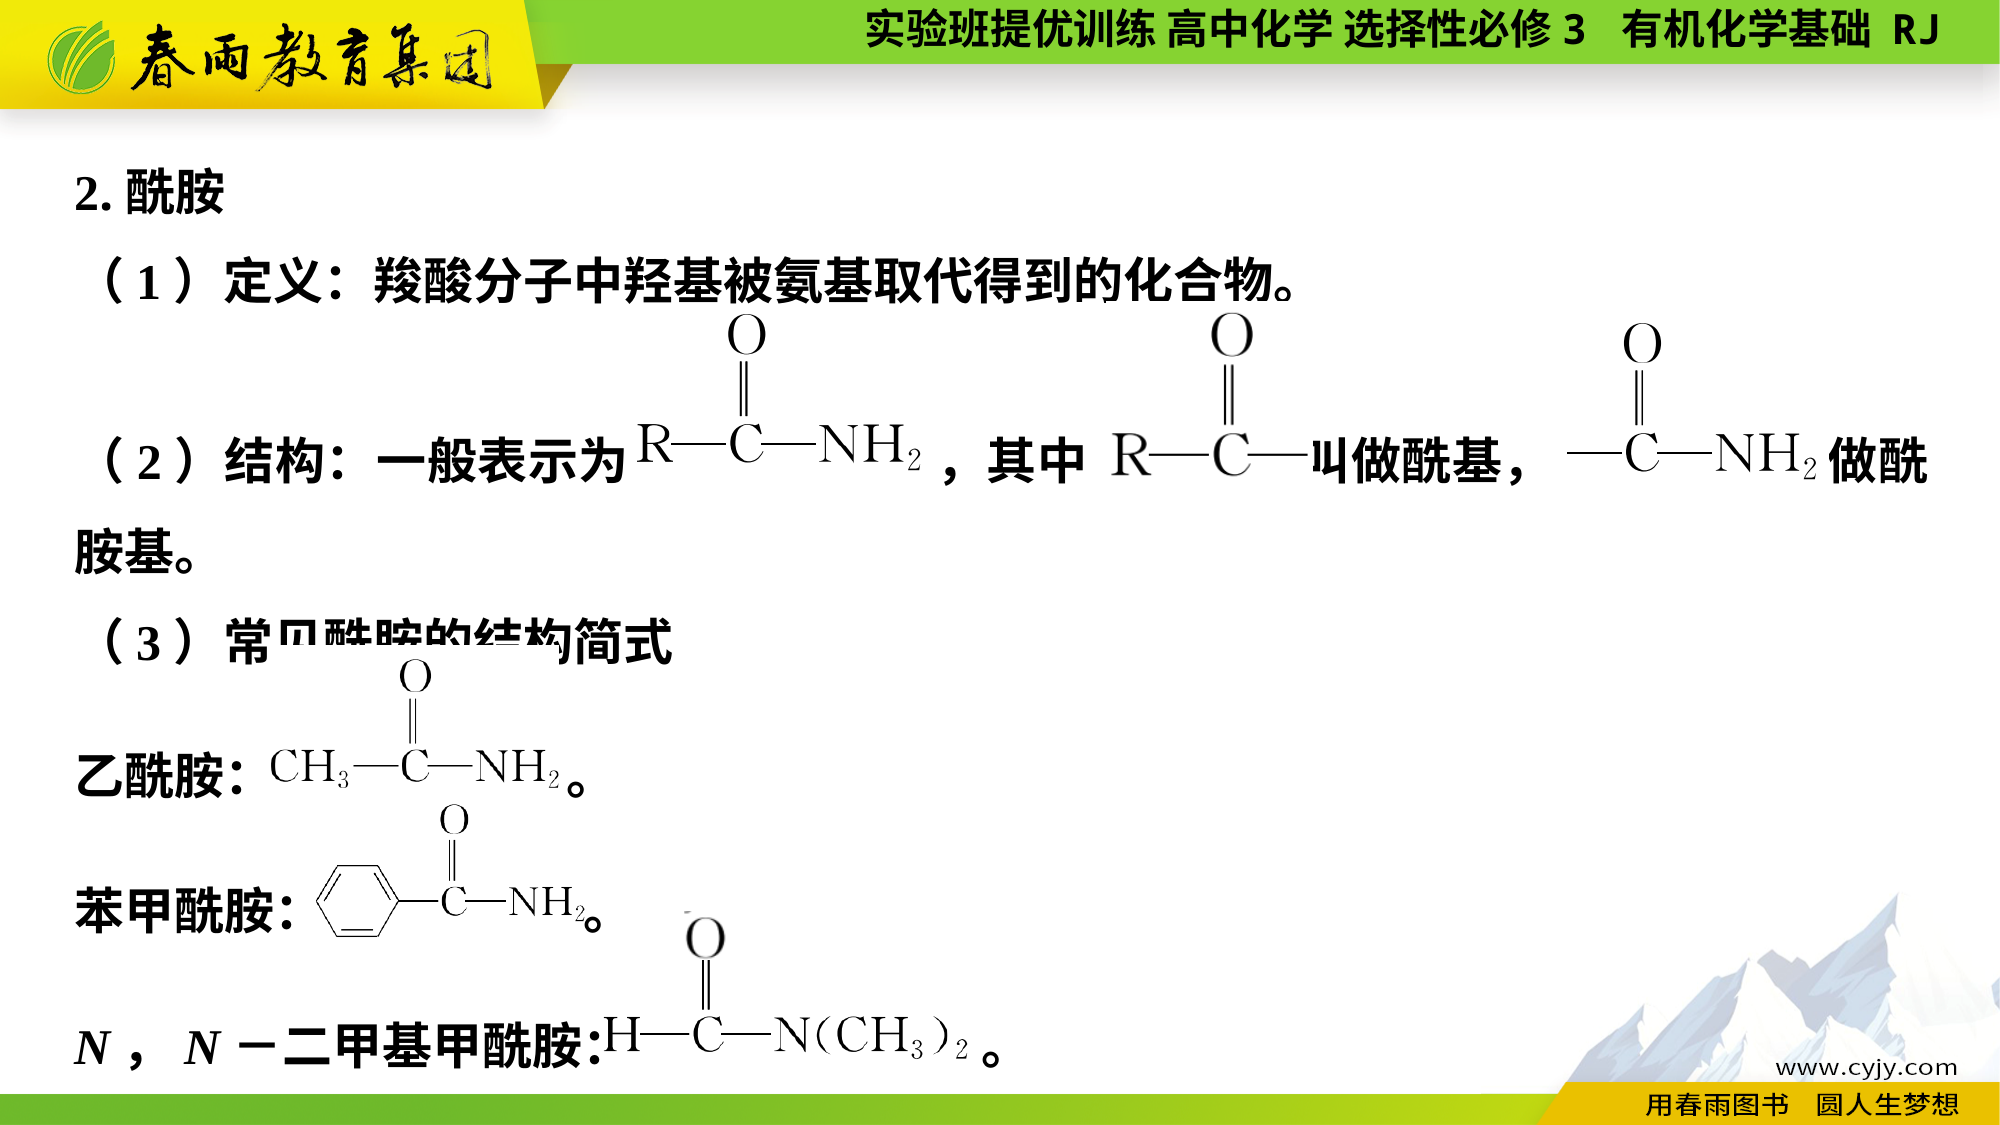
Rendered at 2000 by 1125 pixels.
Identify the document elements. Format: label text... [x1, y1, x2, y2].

list 2.酰胺 （1）定义：羧酸分子中羟基被氨基取代得到的化合物。 （2）结构：一般表示为 ，其中 叫做酰基， 叫做酰胺基。 （3）常见酰胺的结构简式 乙酰胺： 。 苯甲酰胺： 。 N，N－二甲基甲酰胺： 。 [59, 122, 1944, 1092]
picture [0, 0, 2000, 1125]
